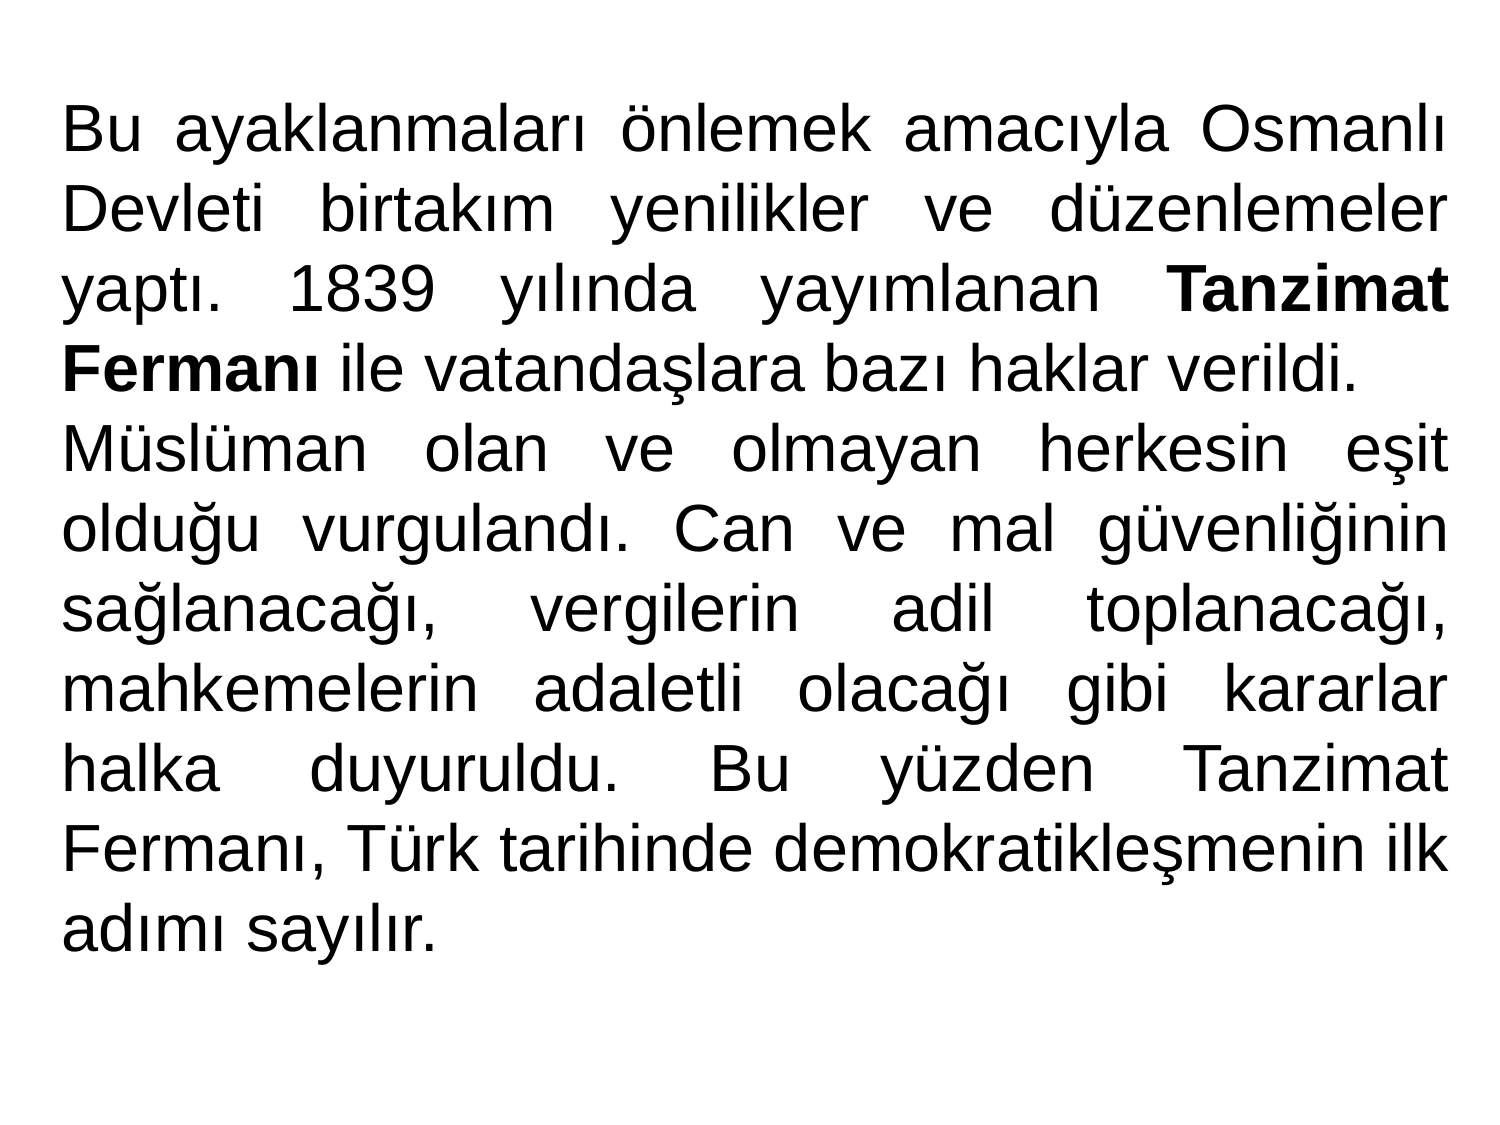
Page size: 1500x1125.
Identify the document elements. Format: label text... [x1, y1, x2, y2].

text_box Bu ayaklanmaları önlemek amacıyla Osmanlı Devleti birtakım yenilikler ve düzenlemeler yaptı. 1839 yılında yayımlanan Tanzimat Fermanı ile vatandaşlara bazı haklar verildi. Müslüman olan ve olmayan herkesin eşit olduğu vurgulandı. Can ve mal güvenliğinin sağlanacağı, vergilerin adil toplanacağı, mahkemelerin adaletli olacağı gibi kararlar halka duyuruldu. Bu yüzden Tanzimat Fermanı, Türk tarihinde demokratikleşmenin ilk adımı sayılır. [46, 77, 1465, 973]
